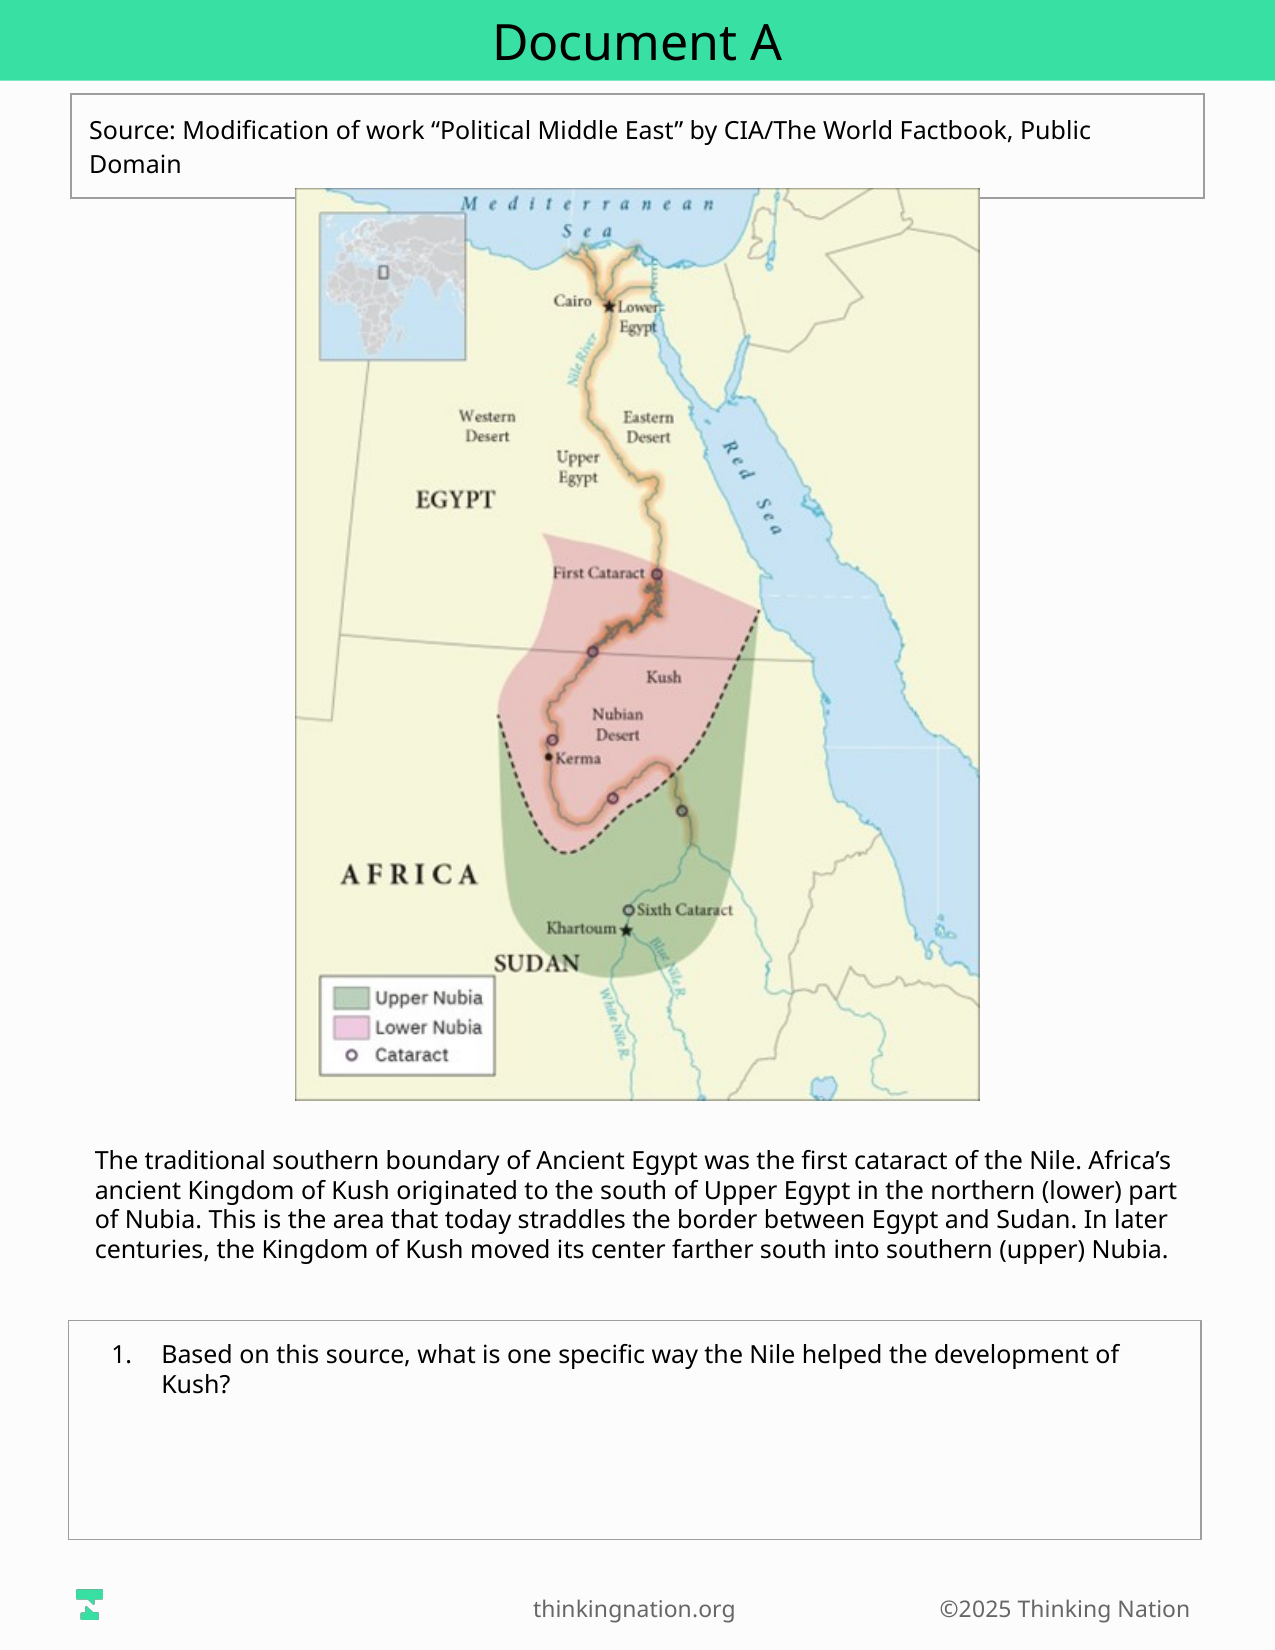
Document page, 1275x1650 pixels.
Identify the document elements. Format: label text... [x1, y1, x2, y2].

text_box Document A [0, 0, 1275, 81]
text_box thinkingnation.org [483, 1578, 786, 1630]
text_box ©2025 Thinking Nation [904, 1578, 1207, 1630]
text_box The traditional southern boundary of Ancient Egypt was the first cataract of the Nile. Africa’s ancient Kingdom of Kush originated to the south of Upper Egypt in the northern (lower) part of Nubia. This is the area that today straddles the border between Egypt and Sudan. In later centuries, the Kingdom of Kush moved its center farther south into southern (upper) Nubia. [79, 1129, 1195, 1320]
picture [68, 1582, 111, 1626]
text_box Based on this source, what is one specific way the Nile helped the development of Kush? [68, 1320, 1201, 1540]
table_header Source: Modification of work “Political Middle East” by CIA/The World Factbook, Public Domain [72, 95, 1203, 197]
picture [295, 188, 980, 1101]
